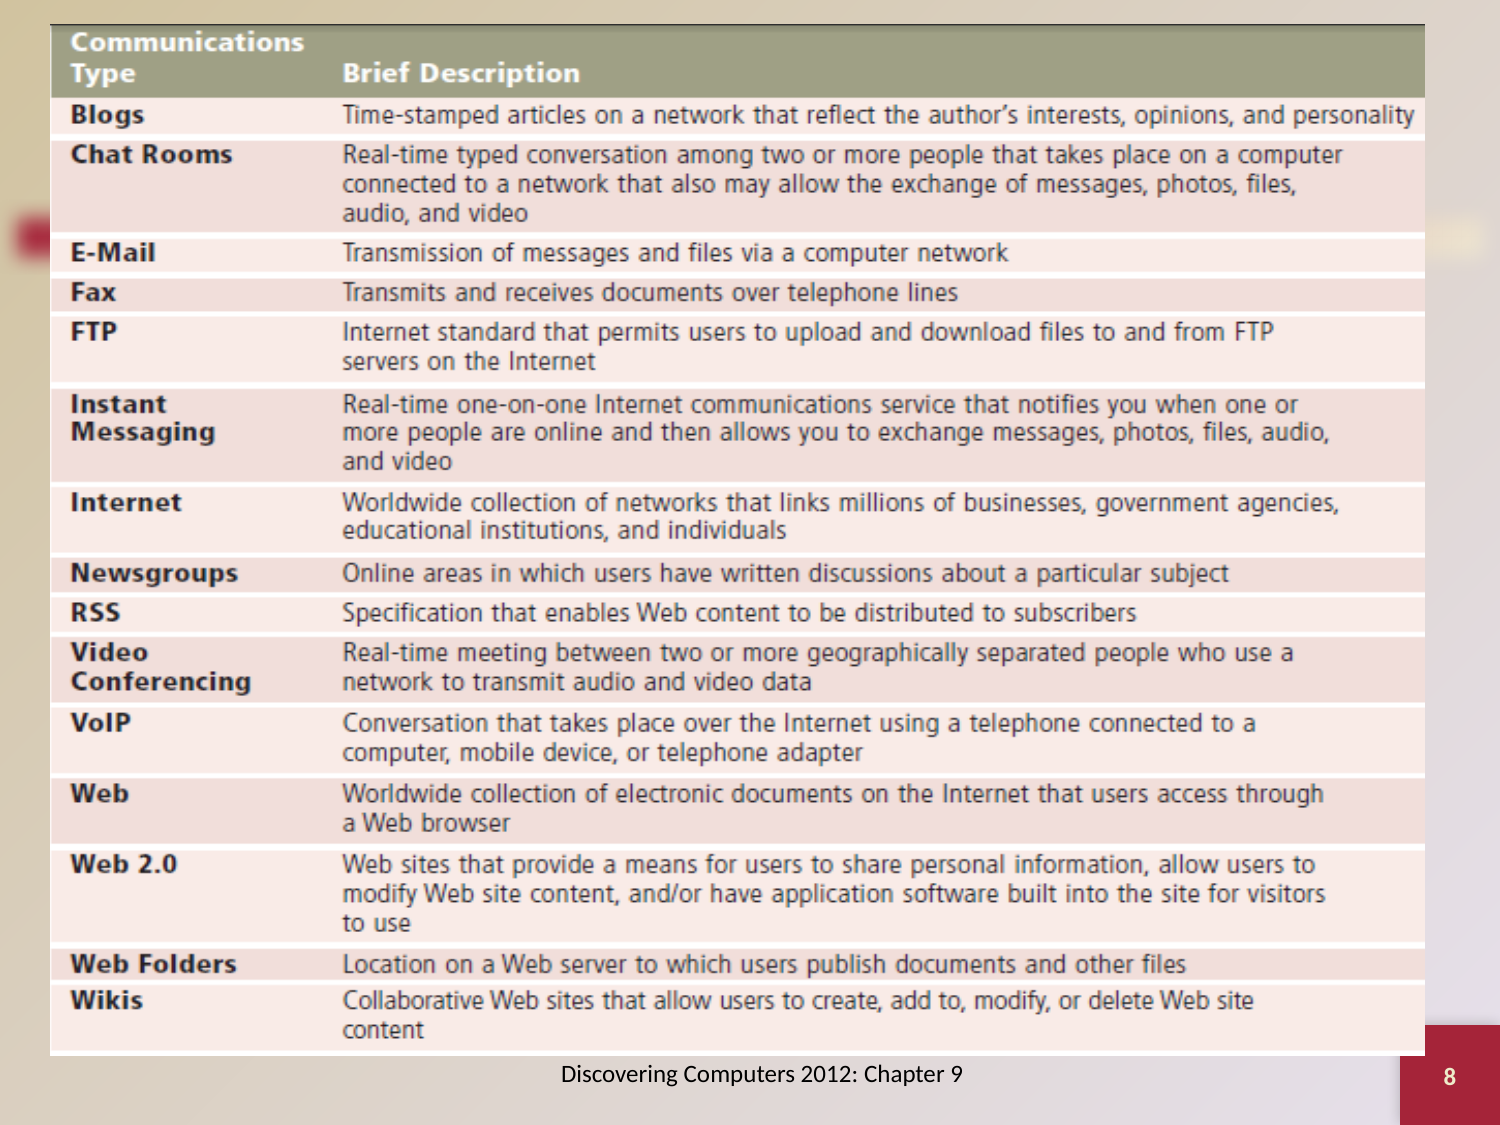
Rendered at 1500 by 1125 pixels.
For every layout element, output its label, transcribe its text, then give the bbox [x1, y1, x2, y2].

picture [49, 24, 1426, 1056]
slide_number 8 [1400, 1025, 1500, 1125]
footer Discovering Computers 2012: Chapter 9 [450, 1064, 1075, 1103]
